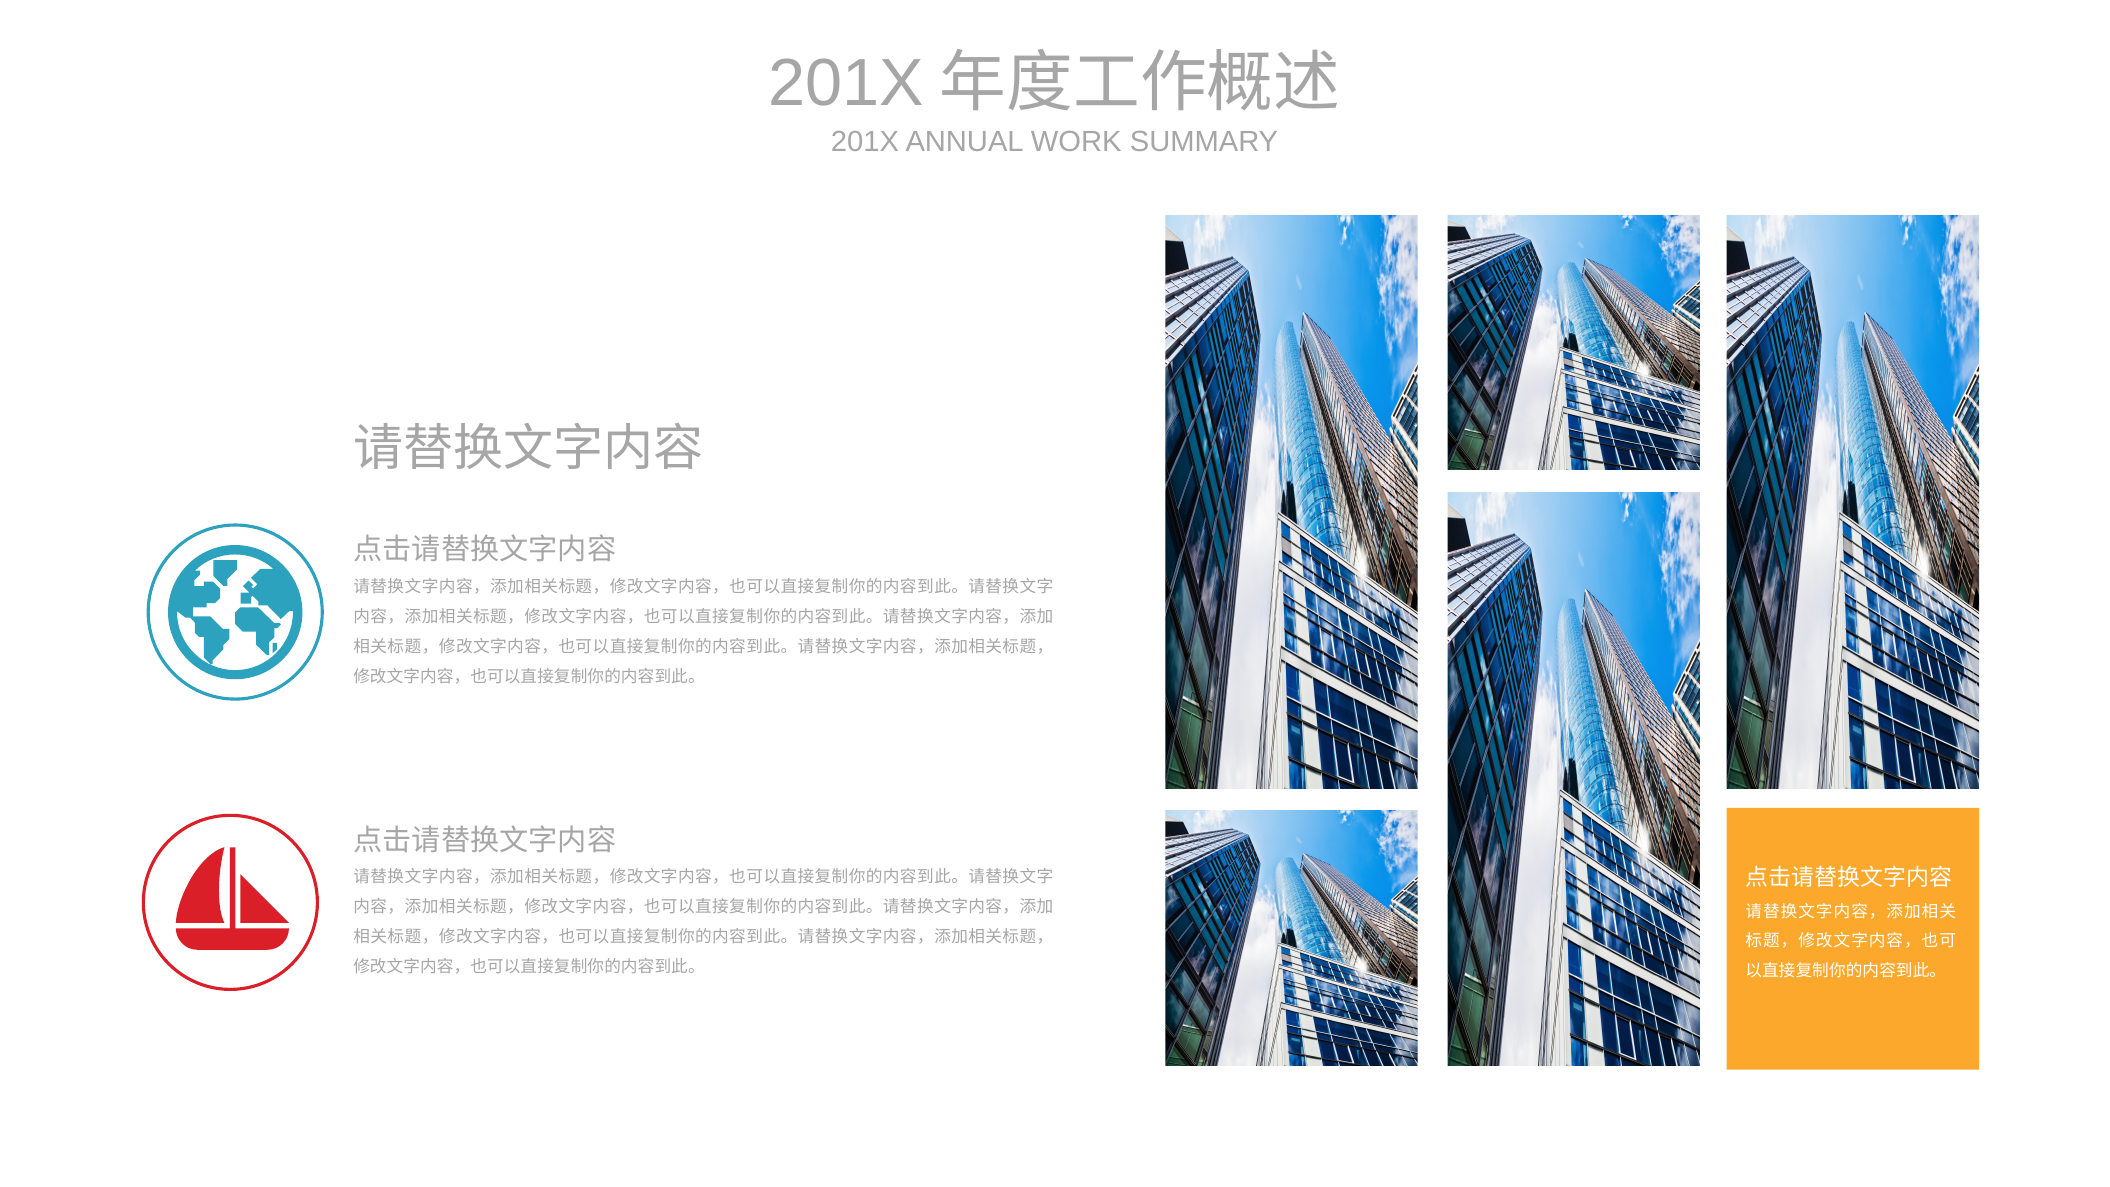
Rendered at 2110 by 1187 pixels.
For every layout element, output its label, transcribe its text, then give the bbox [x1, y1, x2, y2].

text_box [1165, 215, 1980, 1066]
text_box 201X ANNUAL WORK SUMMARY [824, 122, 1285, 158]
text_box 201X年度工作概述 [730, 38, 1379, 119]
text_box 请替换文字内容 [353, 415, 728, 476]
text_box 点击请替换文字内容 请替换文字内容，添加相关标题，修改文字内容，也可以直接复制你的内容到此。请替换文字内容，添加相关标题，修改文字内容，也可以直接复制你的内容到此。请替换文字内容，添加相关标题，修改文字内容，也可以直接复制你的内容到此。请替换文字内容，添加相关标题，修改文字内容，也可以直接复制你的内容到此。 [353, 530, 1055, 686]
text_box 点击请替换文字内容 请替换文字内容，添加相关标题，修改文字内容，也可以直接复制你的内容到此。请替换文字内容，添加相关标题，修改文字内容，也可以直接复制你的内容到此。请替换文字内容，添加相关标题，修改文字内容，也可以直接复制你的内容到此。请替换文字内容，添加相关标题，修改文字内容，也可以直接复制你的内容到此。 [353, 820, 1055, 976]
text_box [143, 815, 318, 990]
text_box [1726, 1066, 1980, 1071]
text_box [148, 524, 323, 700]
